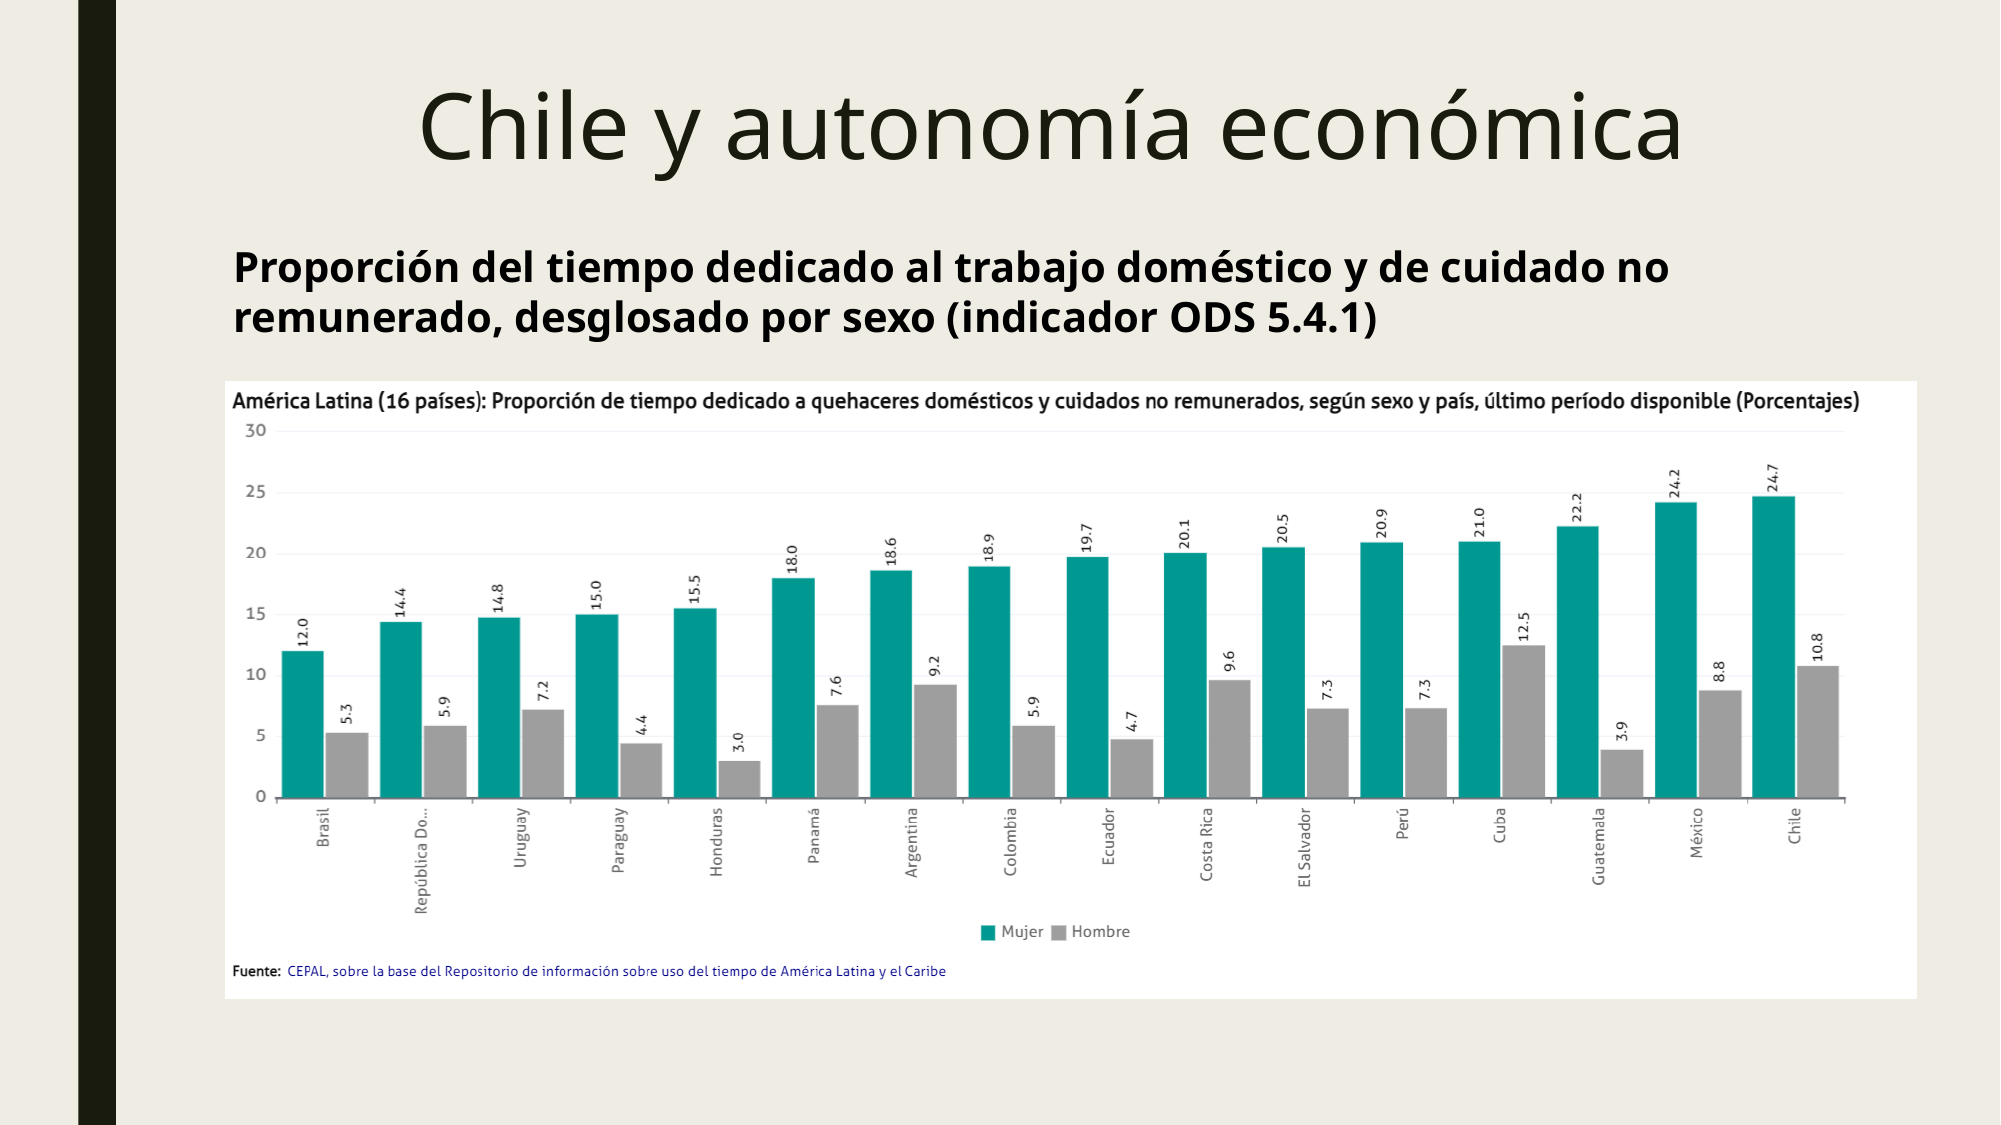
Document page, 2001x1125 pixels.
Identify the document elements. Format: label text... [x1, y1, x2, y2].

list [224, 381, 1917, 999]
text_box Proporción del tiempo dedicado al trabajo doméstico y de cuidado no remunerado, desglosado por sexo (indicador ODS 5.4.1) [218, 233, 1924, 349]
title Chile y autonomía económica [264, 73, 1840, 203]
